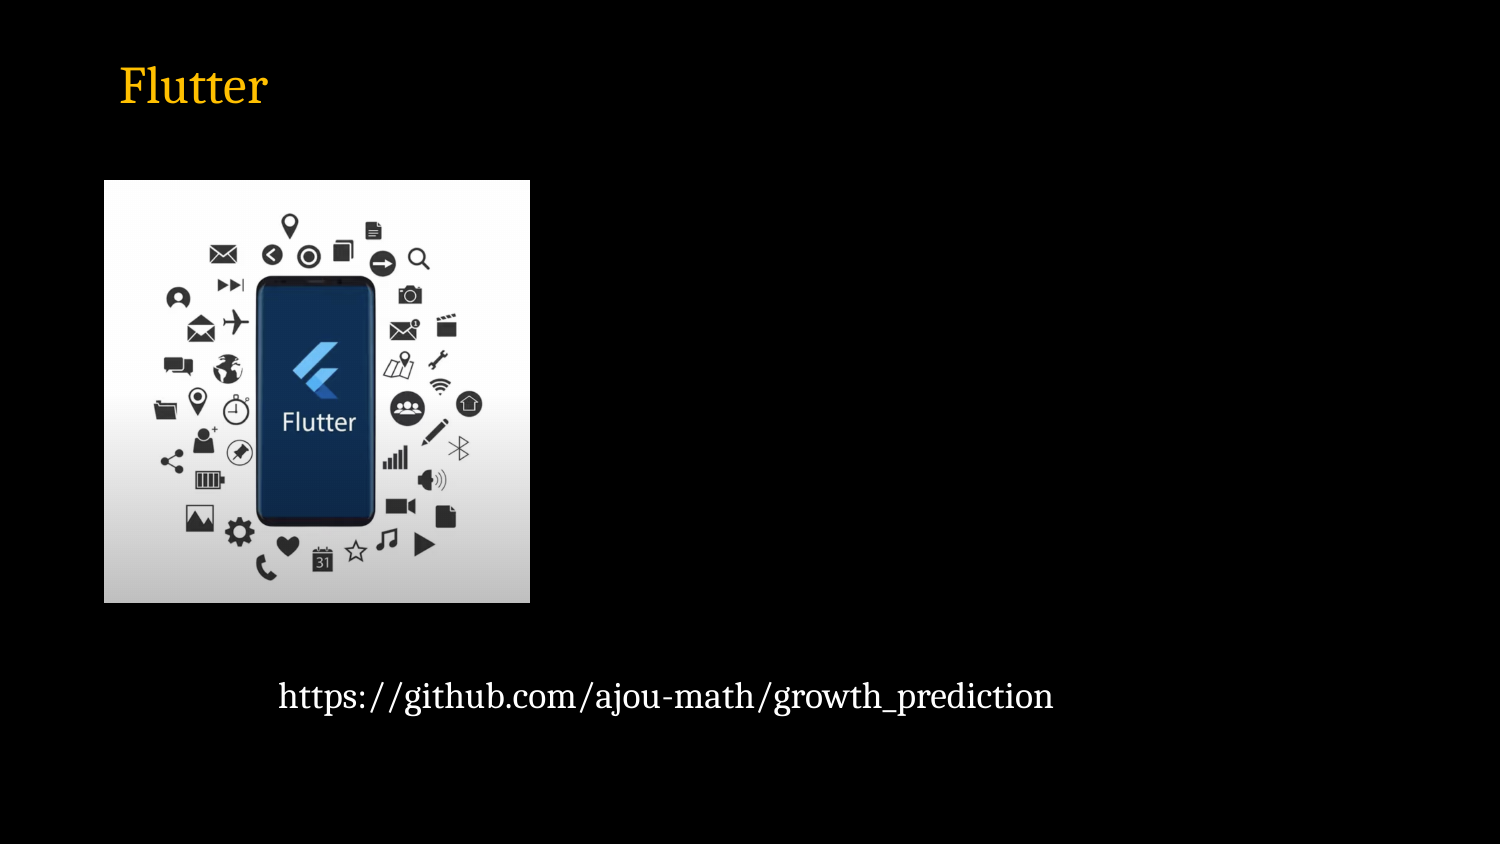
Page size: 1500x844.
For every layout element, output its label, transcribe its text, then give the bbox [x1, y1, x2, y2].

picture [104, 180, 530, 603]
text_box https://github.com/ajou-math/growth_prediction [263, 663, 1354, 724]
title Flutter [104, 49, 1270, 181]
